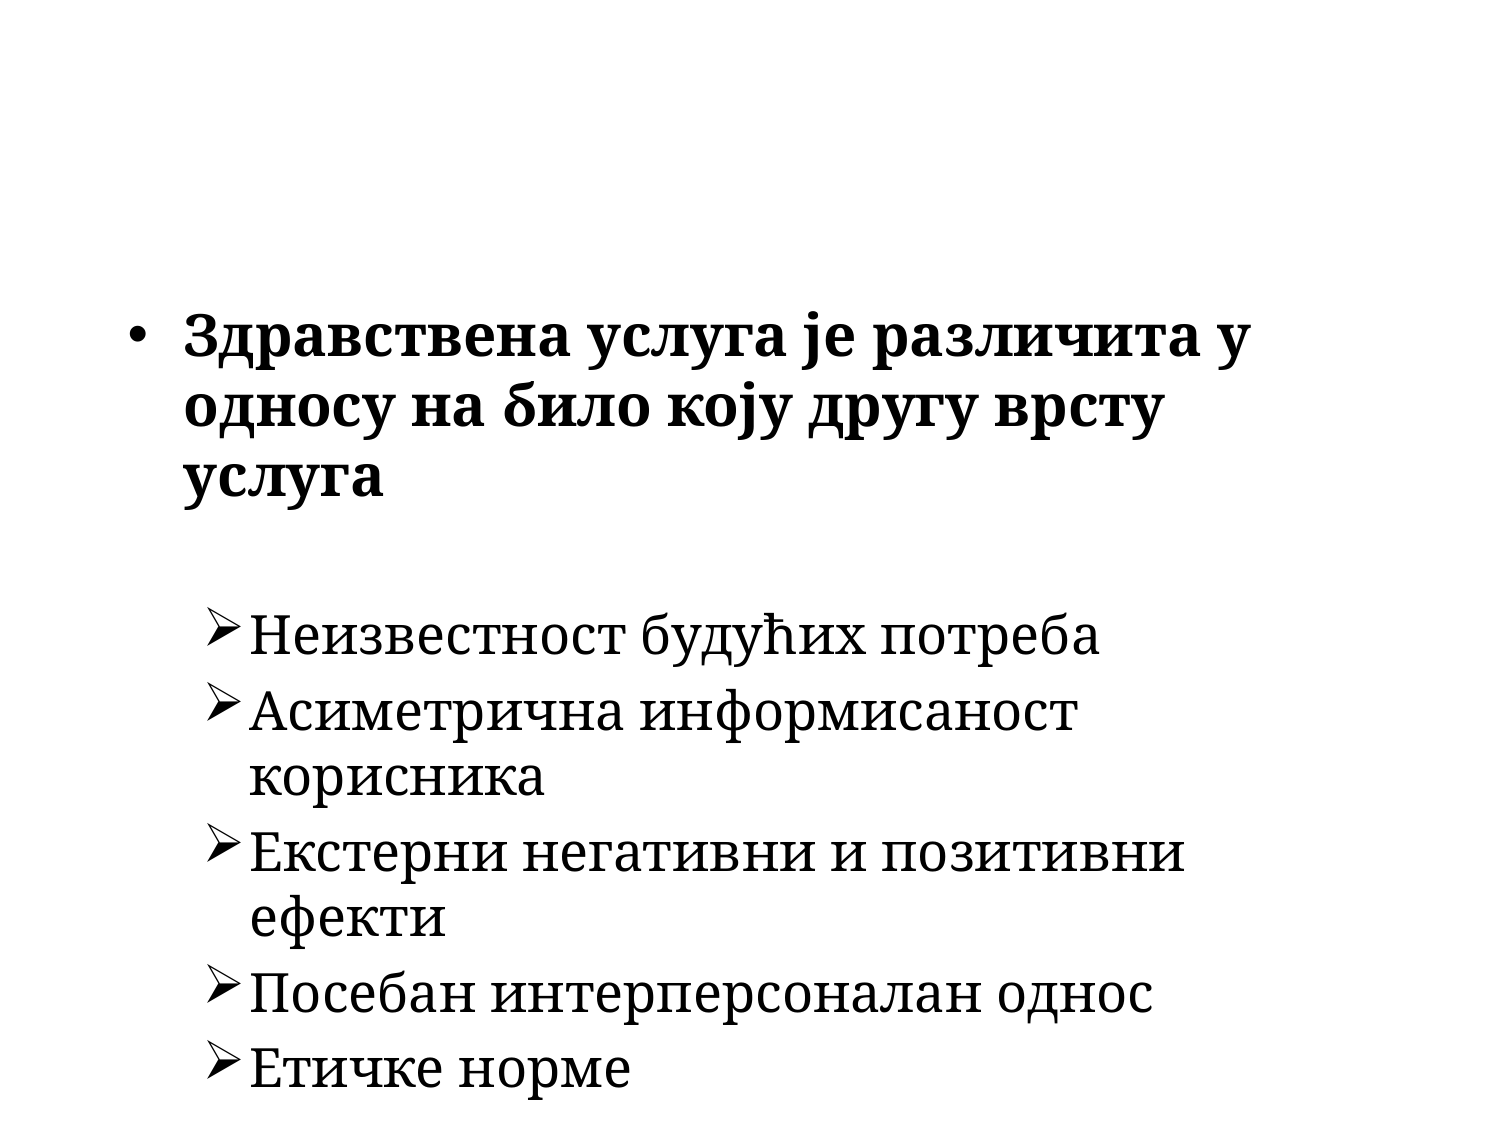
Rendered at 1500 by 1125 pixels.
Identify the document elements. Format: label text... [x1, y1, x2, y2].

list Здравствена услуга је различита у односу на било коју другу врсту услуга Неизвестност будућих потреба Асиметрична информисаност корисника Екстерни негативни и позитивни ефекти Посебан интерперсоналан однос Етичке норме [112, 290, 1388, 1000]
